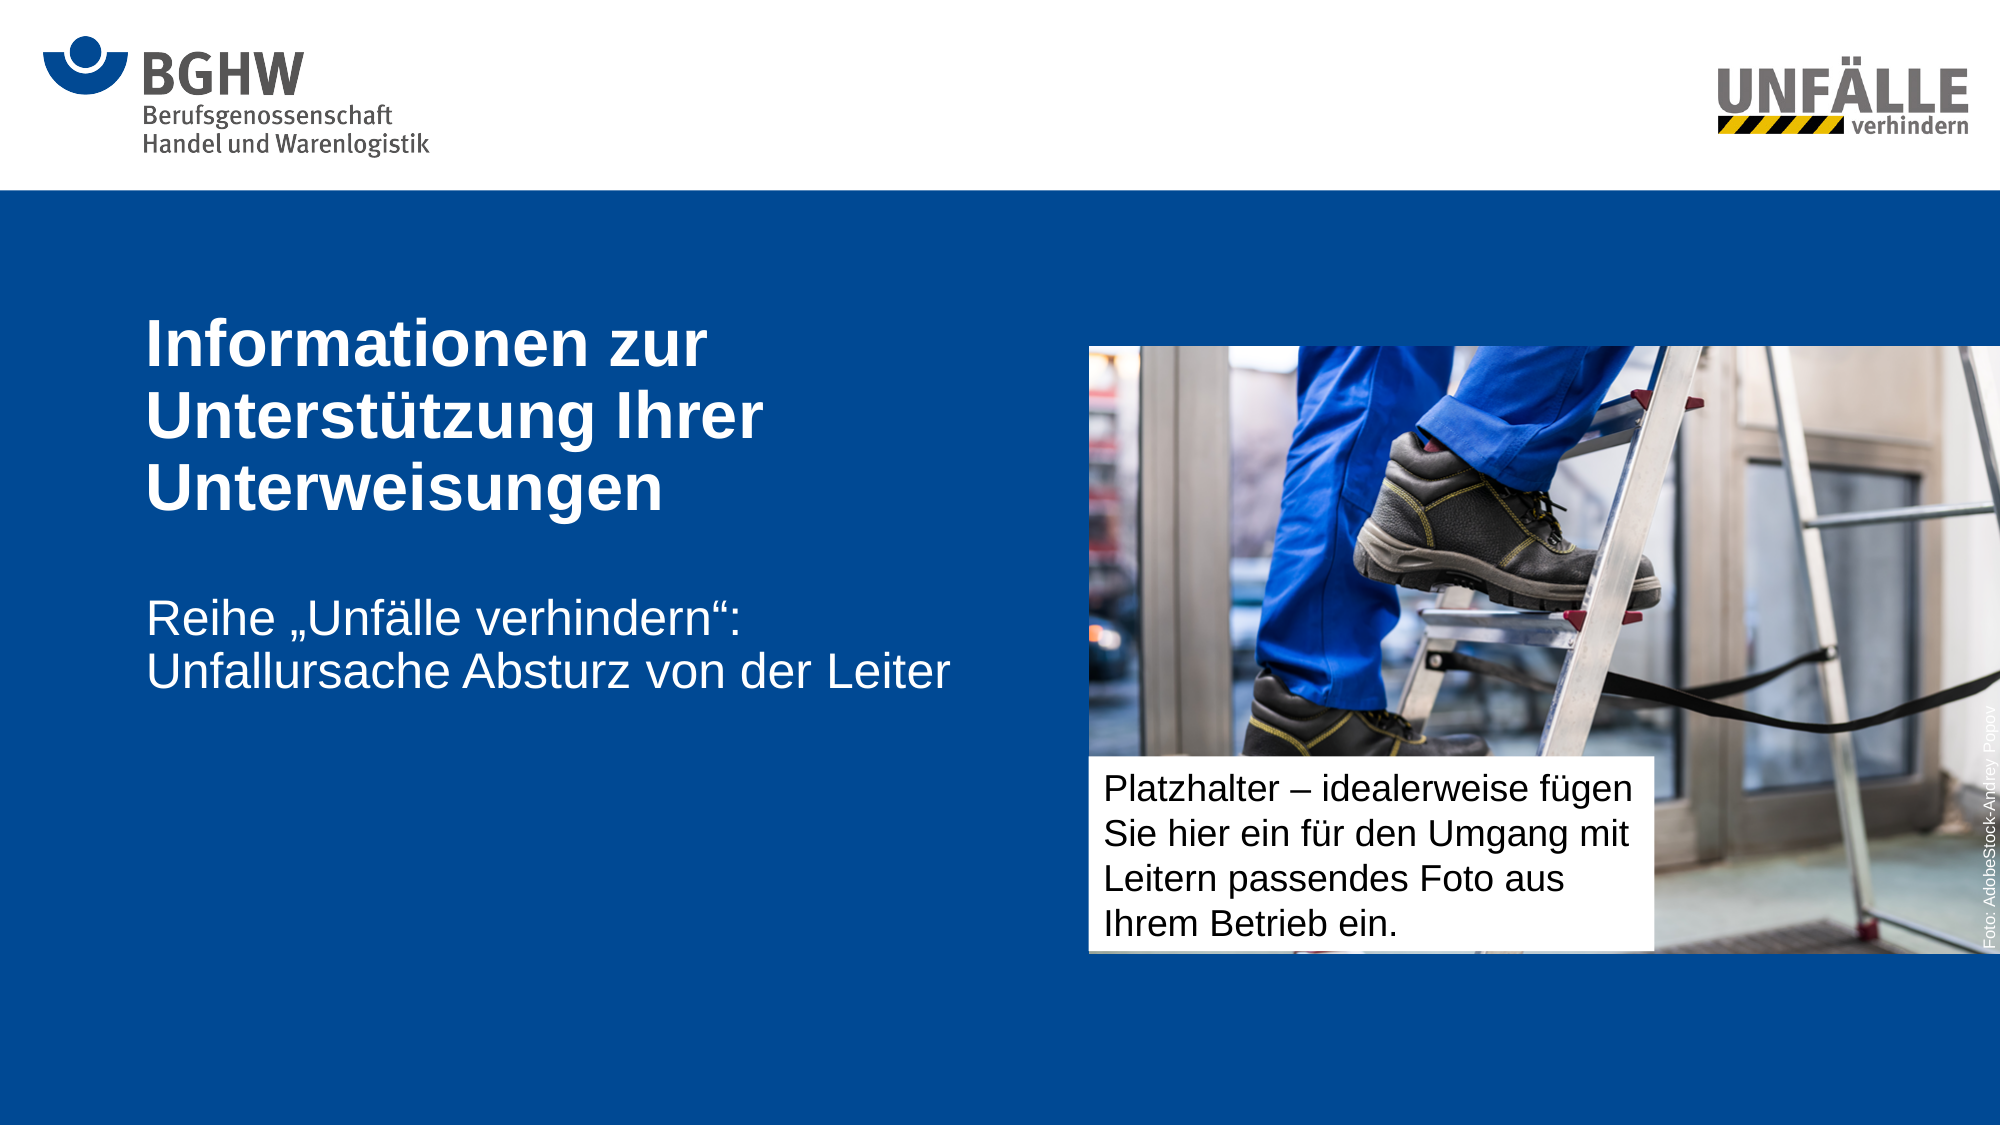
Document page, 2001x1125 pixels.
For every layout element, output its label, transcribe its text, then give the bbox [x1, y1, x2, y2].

title Informationen zur Unterstützung Ihrer Unterweisungen [145, 308, 971, 510]
picture [1707, 29, 1984, 151]
picture [43, 36, 430, 158]
subtitle Reihe „Unfälle verhindern“: Unfallursache Absturz von der Leiter [145, 591, 983, 753]
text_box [1089, 346, 2000, 954]
